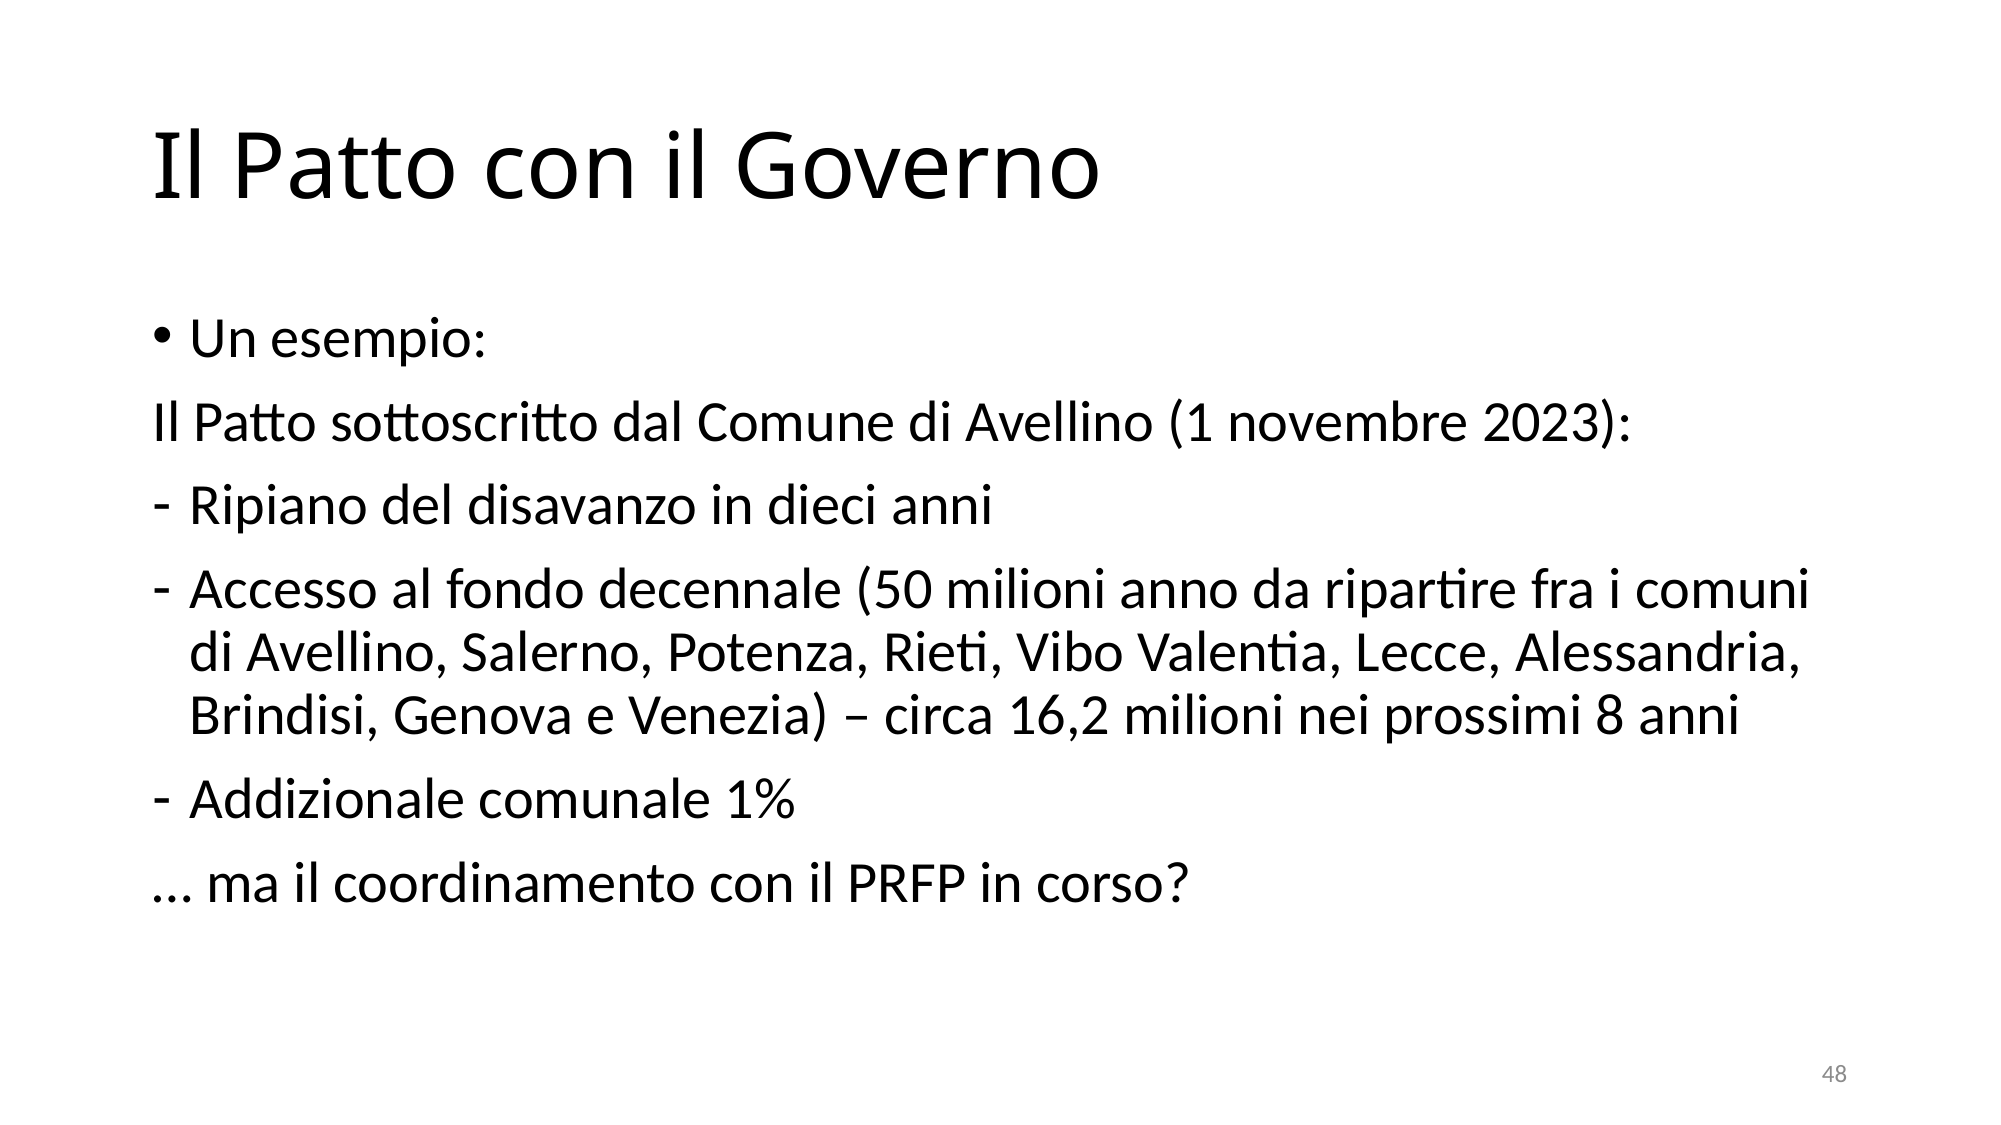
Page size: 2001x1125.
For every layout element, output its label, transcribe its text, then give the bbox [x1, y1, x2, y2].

list Un esempio: Il Patto sottoscritto dal Comune di Avellino (1 novembre 2023): Ripiano del disavanzo in dieci anni Accesso al fondo decennale (50 milioni anno da ripartire fra i comuni di Avellino, Salerno, Potenza, Rieti, Vibo Valentia, Lecce, Alessandria, Brindisi, Genova e Venezia) – circa 16,2 milioni nei prossimi 8 anni Addizionale comunale 1% … ma il coordinamento con il PRFP in corso? [137, 299, 1863, 1014]
slide_number 49 [1412, 1042, 1863, 1103]
title Il Patto con il Governo [137, 59, 1863, 278]
